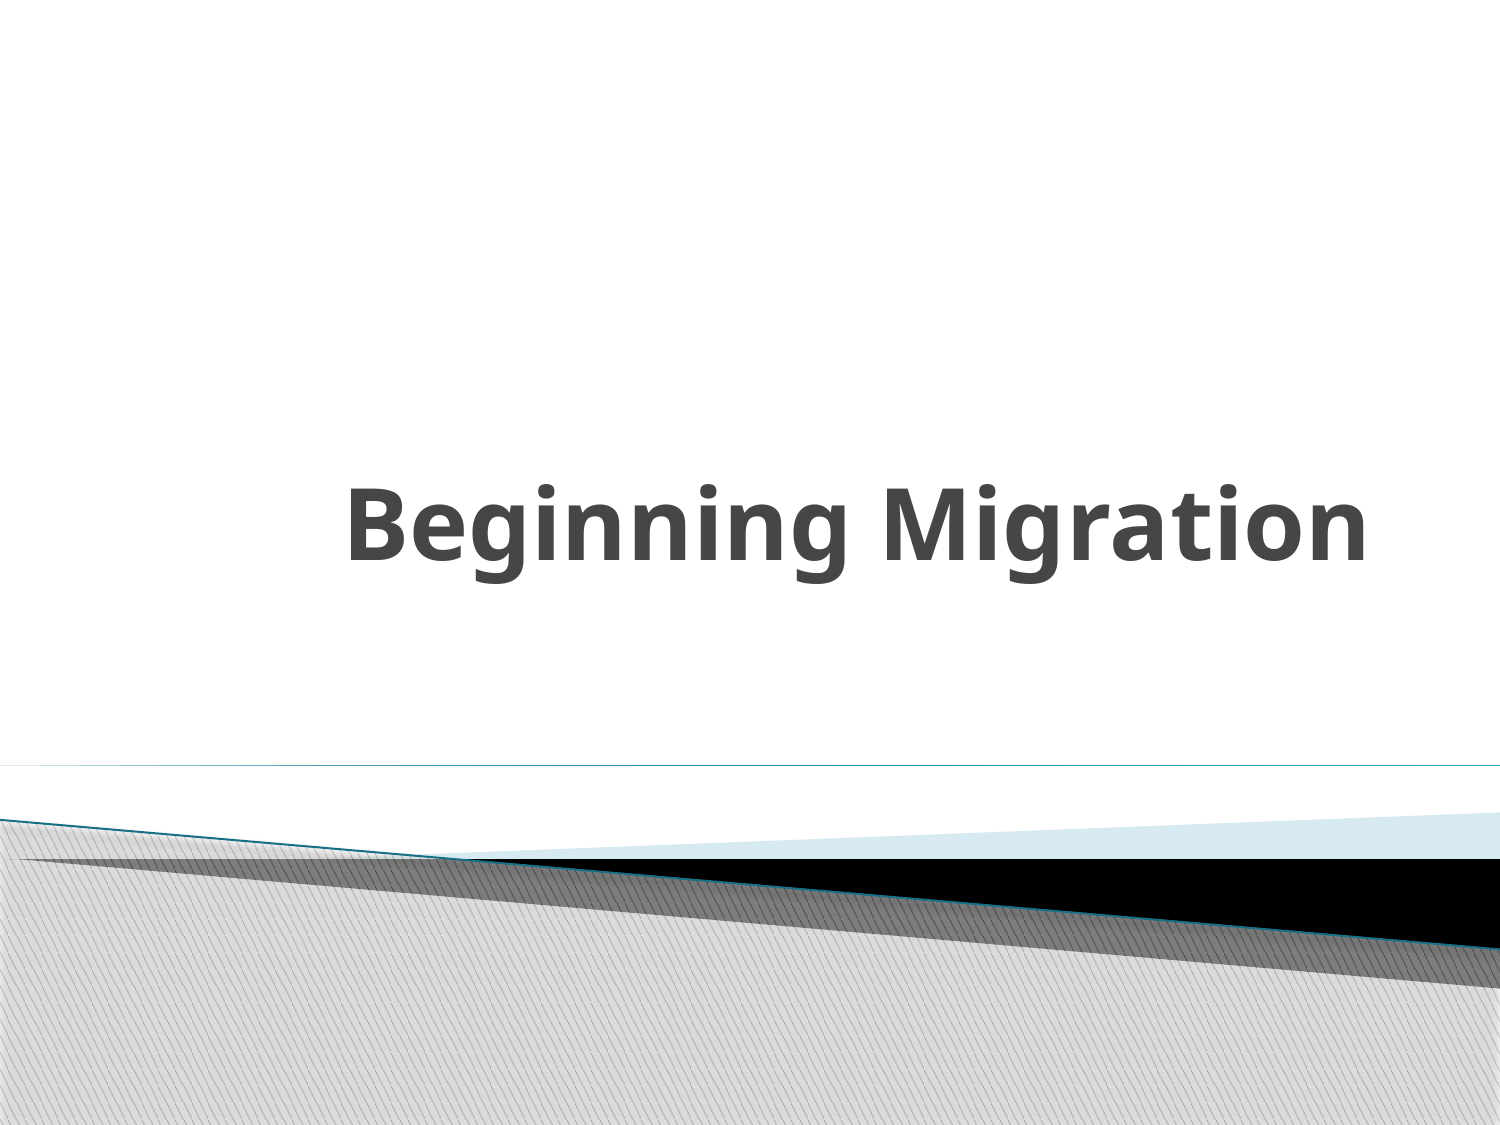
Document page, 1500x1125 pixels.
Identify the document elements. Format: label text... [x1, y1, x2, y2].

subtitle [112, 592, 1388, 790]
picture [5, 859, 1500, 989]
title Beginning Migration [112, 287, 1388, 588]
